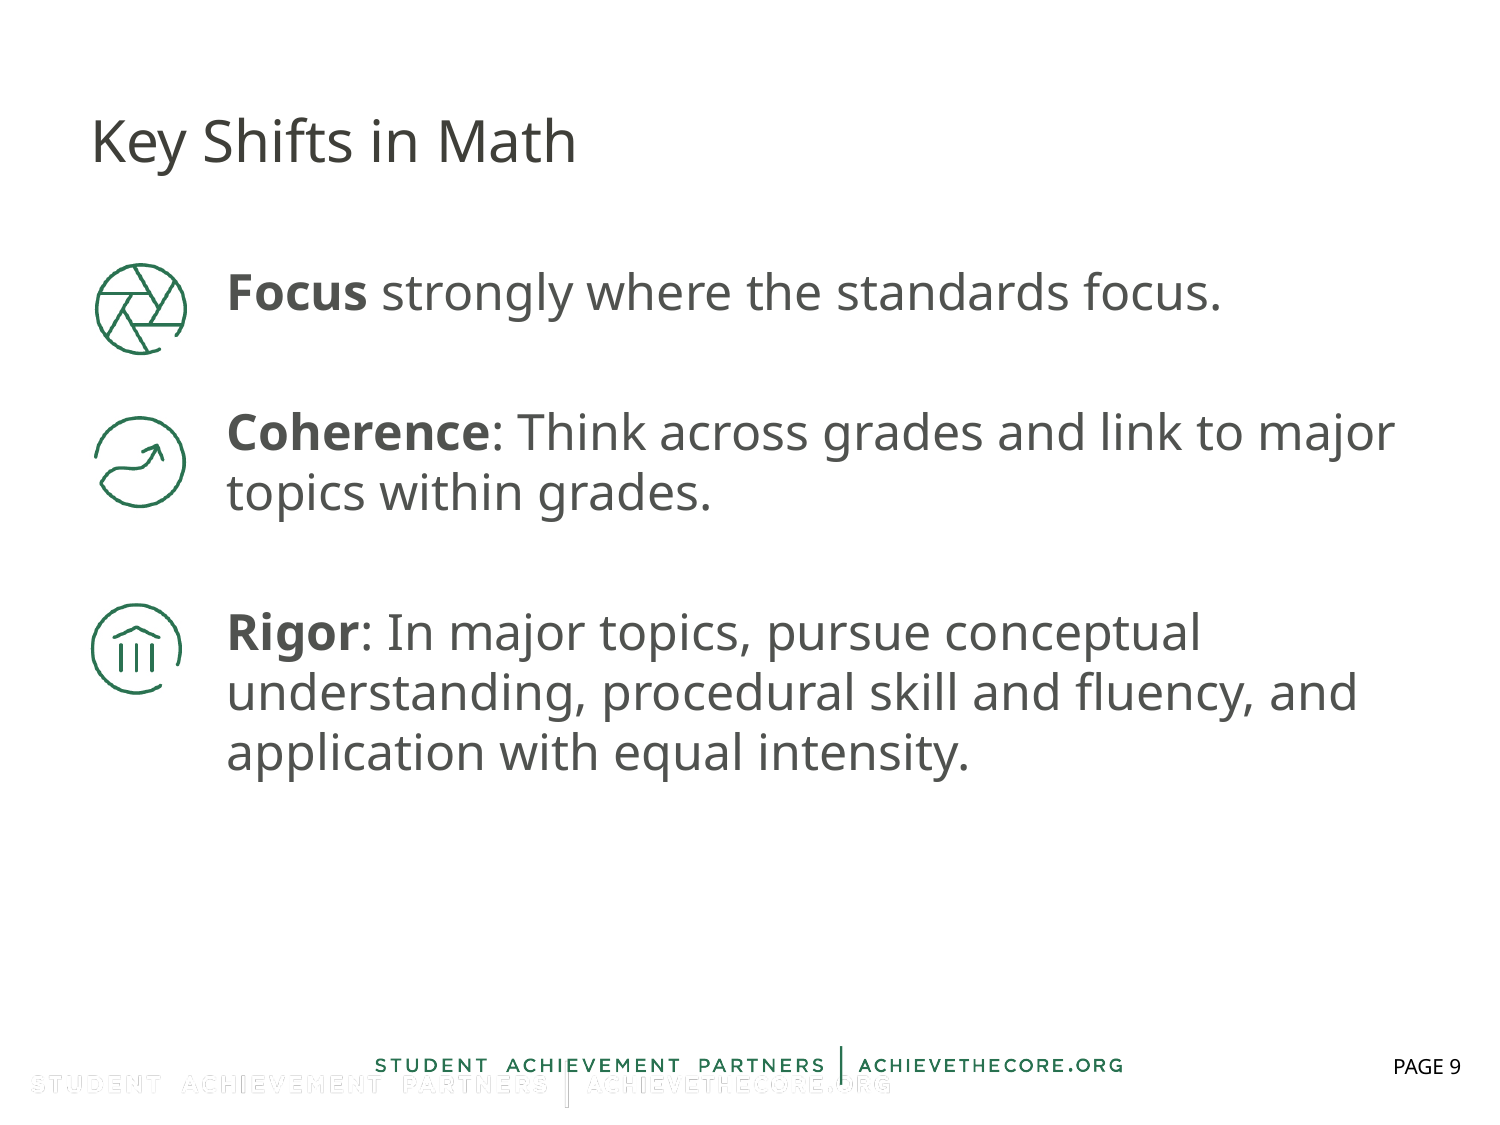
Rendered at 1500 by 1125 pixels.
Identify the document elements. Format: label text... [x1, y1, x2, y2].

picture [375, 1046, 1122, 1085]
picture [63, 232, 217, 538]
title Key Shifts in Math [75, 45, 1425, 233]
picture [60, 572, 212, 724]
list Focus strongly where the standards focus. Coherence: Think across grades and link to major topics within grades. Rigor: In major topics, pursue conceptual understanding, procedural skill and fluency, and application with equal intensity. [211, 252, 1472, 996]
